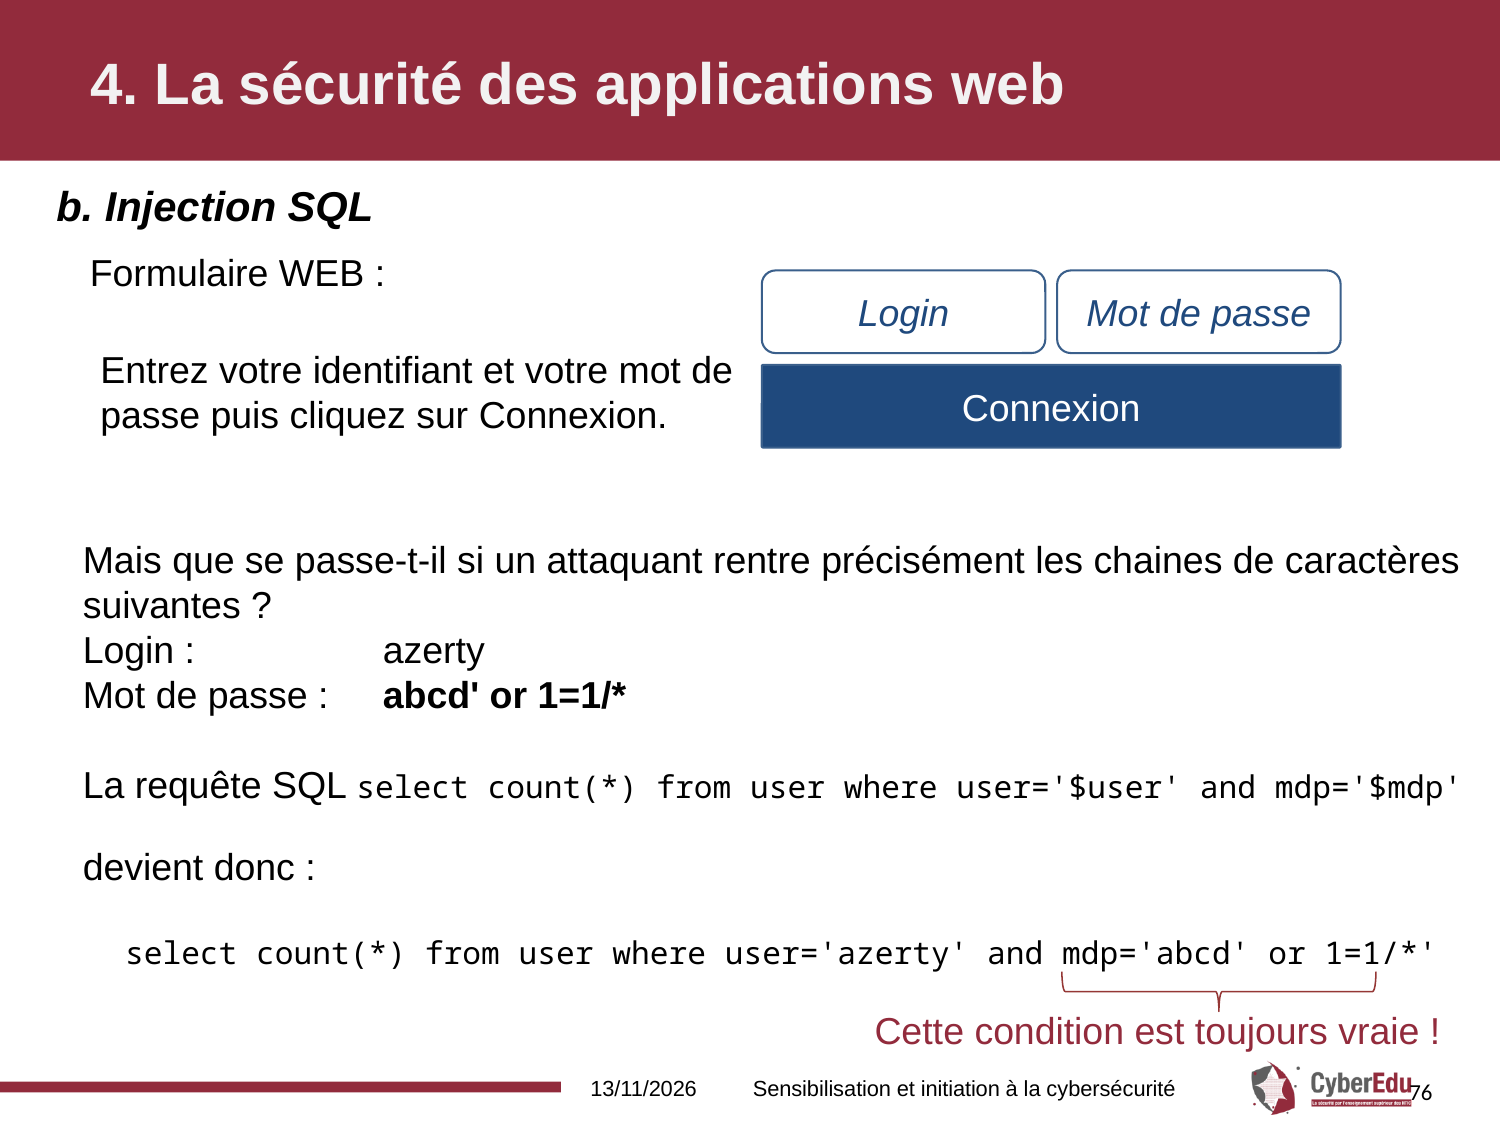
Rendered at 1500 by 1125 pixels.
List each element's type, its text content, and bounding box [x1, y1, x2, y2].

text_box Login [759, 268, 1048, 356]
footer Sensibilisation et initiation à la cybersécurité [738, 1057, 1236, 1118]
picture [1246, 1060, 1412, 1115]
text_box Formulaire WEB : [74, 242, 685, 302]
text_box [1061, 971, 1377, 999]
text_box Mais que se passe-t-il si un attaquant rentre précisément les chaines de caractères suivantes ? Login : azerty Mot de passe : abcd' or 1=1/* La requête SQL select count(*) from user where user='$user' and mdp='$mdp' devient donc : select count(*) from user where user='azerty' and mdp='abcd' or 1=1/*' [68, 528, 1495, 1016]
title 4. La sécurité des applications web [75, 1, 1425, 161]
text_box Cette condition est toujours vraie ! [859, 999, 1471, 1060]
text_box Mot de passe [1055, 268, 1343, 356]
text_box Connexion [759, 362, 1343, 450]
text_box b. Injection SQL [41, 172, 1471, 268]
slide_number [561, 1057, 727, 1118]
text_box Entrez votre identifiant et votre mot de passe puis cliquez sur Connexion. [85, 338, 757, 443]
